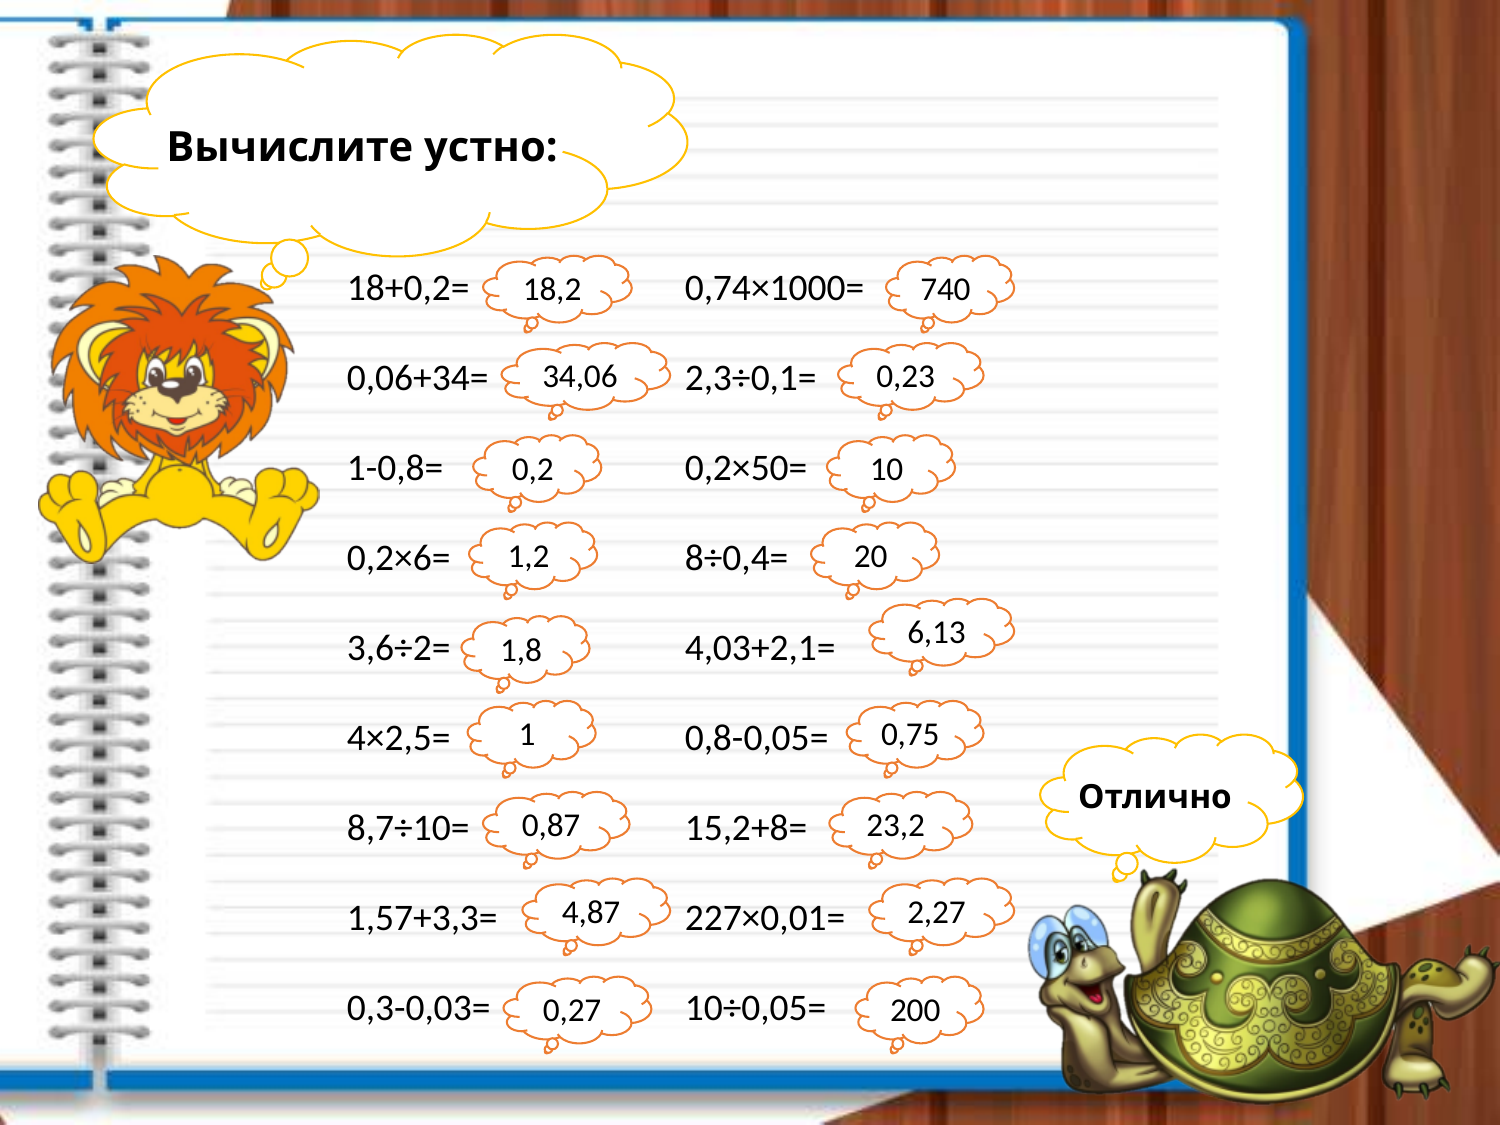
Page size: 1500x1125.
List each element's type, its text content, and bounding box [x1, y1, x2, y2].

text_box 1,2 [468, 521, 599, 601]
text_box 10 [825, 434, 957, 514]
text_box [1063, 733, 1298, 767]
text_box 200 [854, 975, 985, 1055]
text_box 20 [810, 521, 941, 601]
text_box Отлично [1063, 767, 1303, 823]
picture [0, 0, 1500, 1125]
text_box 34,06 [500, 342, 672, 421]
text_box 4,87 [521, 877, 672, 957]
text_box 0,87 [481, 790, 631, 870]
text_box 6,13 [868, 597, 1016, 677]
text_box 18+0,2= 0,06+34= 1-0,8= 0,2×6= 3,6÷2= 4×2,5= 8,7÷10= 1,57+3,3= 0,3-0,03= [332, 255, 635, 1036]
text_box 0,23 [837, 342, 985, 421]
text_box 740 [885, 254, 1016, 334]
text_box 18,2 [482, 254, 633, 334]
text_box [1038, 769, 1278, 858]
text_box 0,74×1000= 2,3÷0,1= 0,2×50= 8÷0,4= 4,03+2,1= 0,8-0,05= 15,2+8= 227×0,01= 10÷0,05= [670, 255, 973, 1036]
text_box [92, 33, 689, 255]
text_box 0,75 [845, 699, 985, 779]
text_box 0,2 [472, 434, 603, 514]
text_box 1 [466, 699, 597, 779]
text_box Вычислите устно: [151, 112, 630, 177]
text_box 23,2 [828, 790, 974, 870]
text_box 0,27 [502, 975, 653, 1055]
text_box 1,8 [460, 615, 591, 694]
text_box 2,27 [868, 877, 1001, 957]
